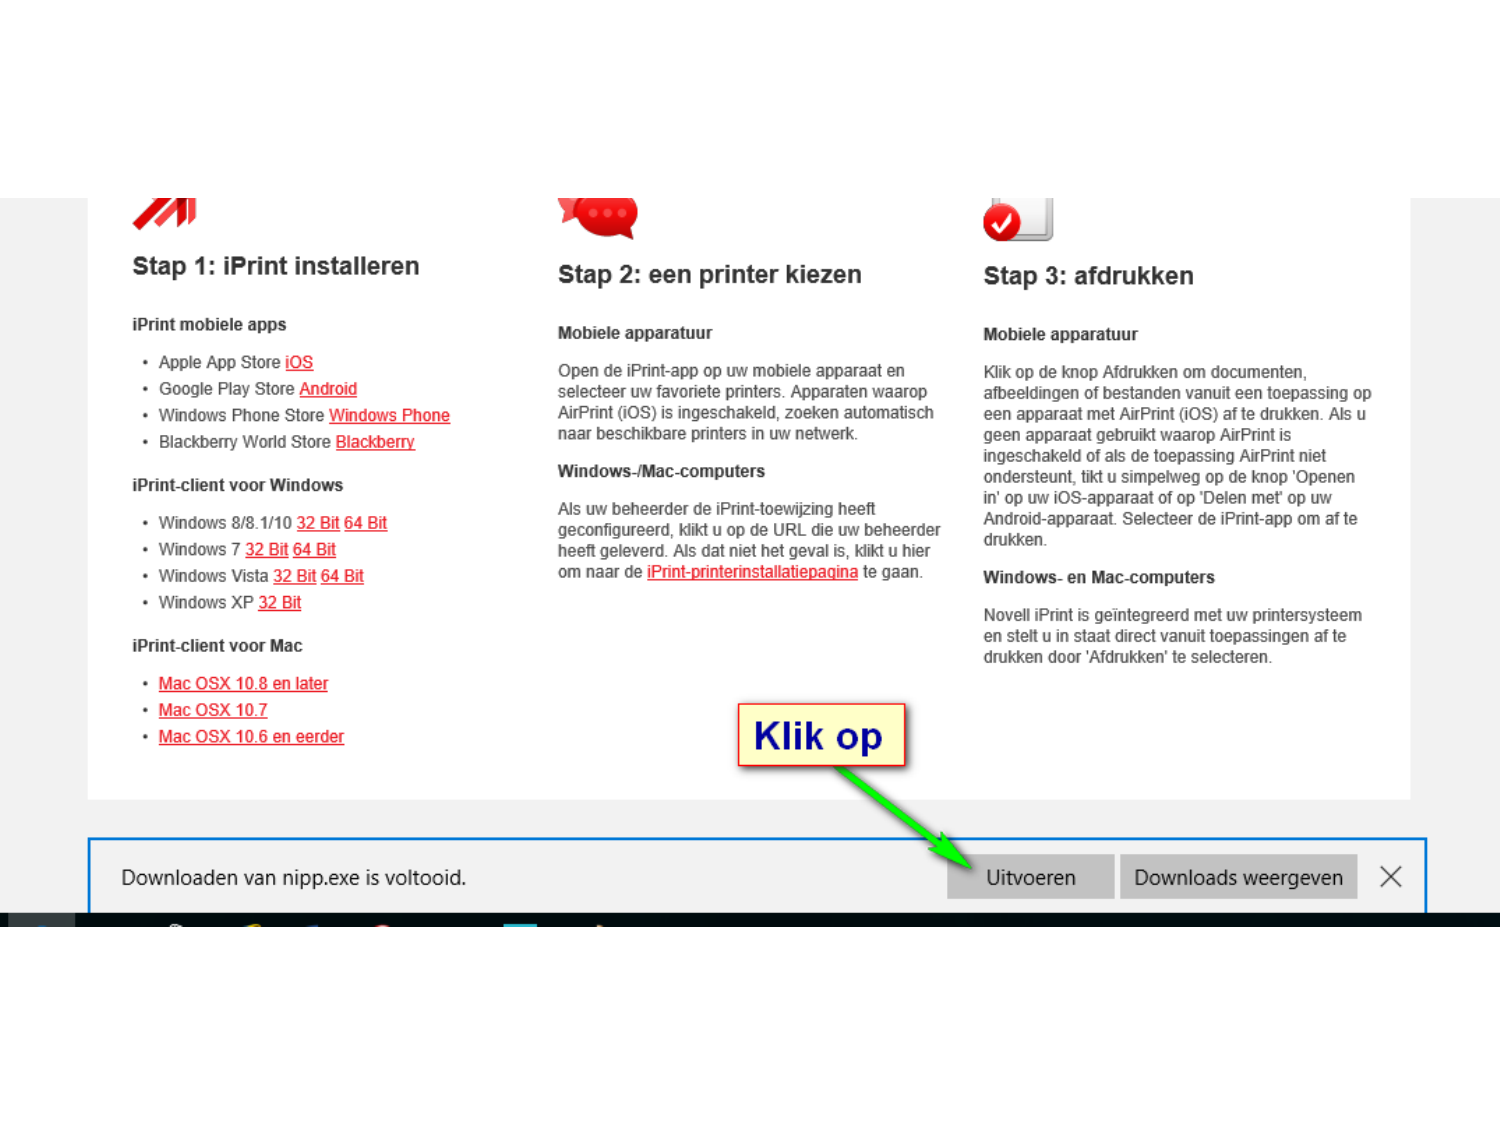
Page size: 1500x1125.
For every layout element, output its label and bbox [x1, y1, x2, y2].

picture [0, 197, 1500, 927]
